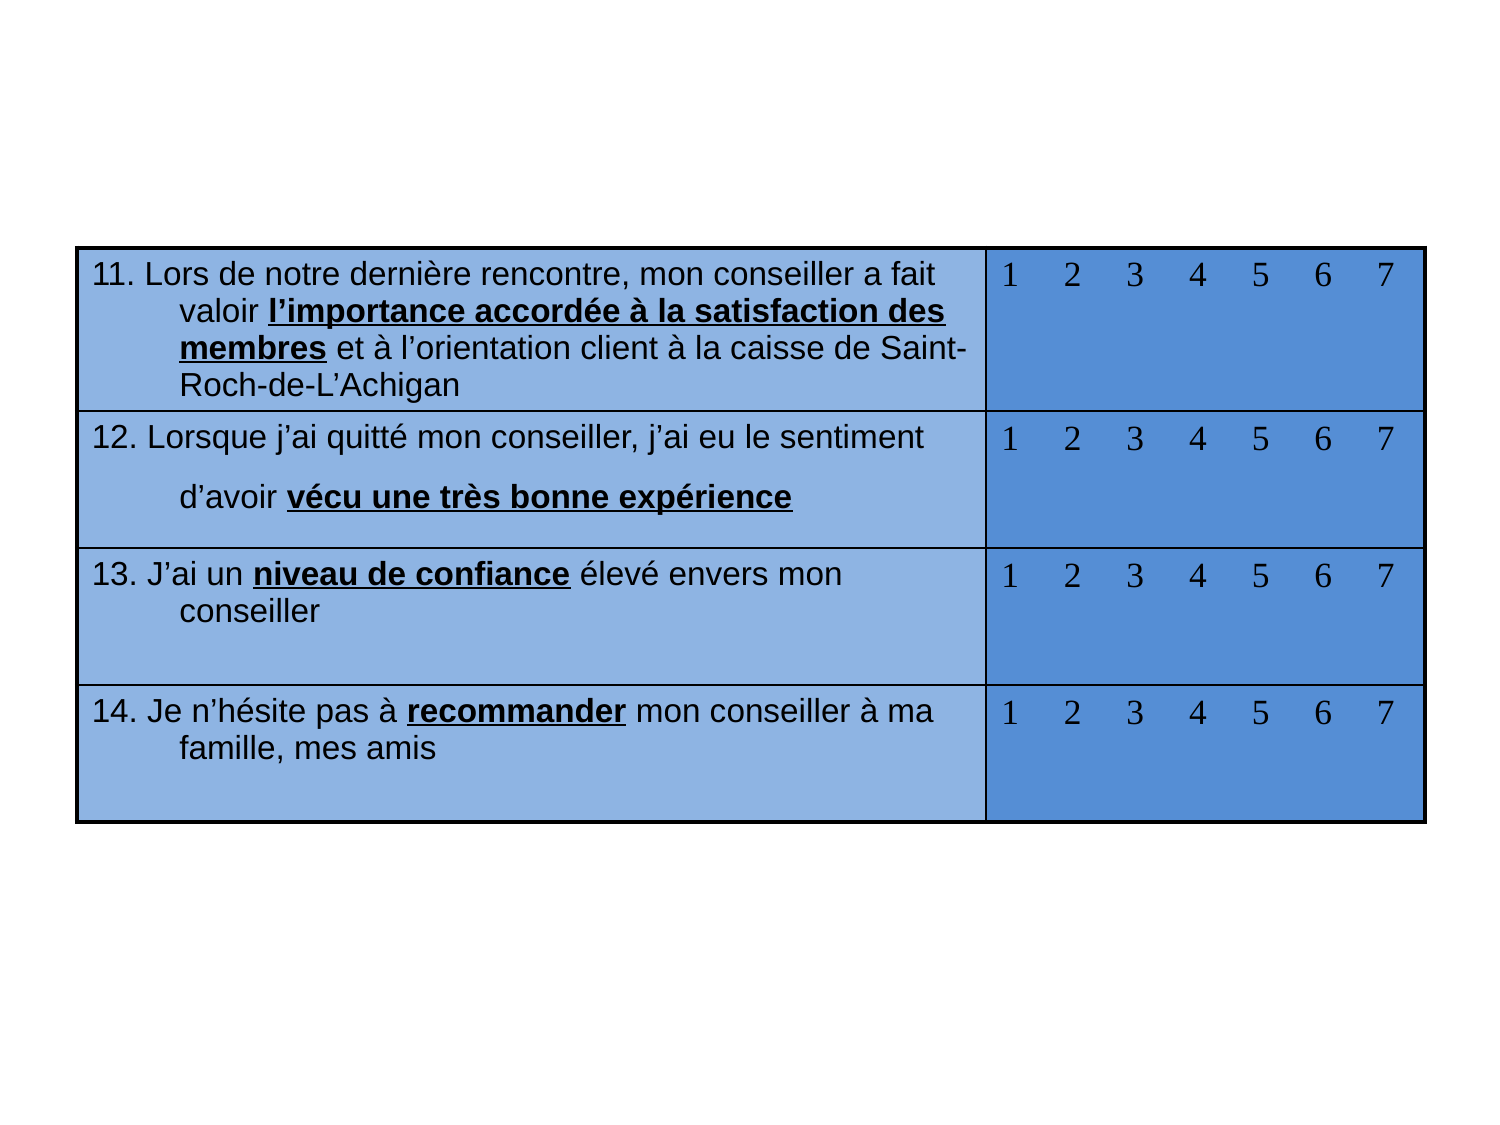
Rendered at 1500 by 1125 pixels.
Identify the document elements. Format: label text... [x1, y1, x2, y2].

table_cell 14. Je n’hésite pas à recommander mon conseiller à ma famille, mes amis [79, 686, 985, 820]
table_header 11. Lors de notre dernière rencontre, mon conseiller a fait valoir l’importance accordée à la satisfaction des membres et à l’orientation client à la caisse de Saint-Roch-de-L’Achigan [79, 250, 985, 410]
table_cell 13. J’ai un niveau de confiance élevé envers mon conseiller [79, 549, 985, 684]
table_cell 1 2 3 4 5 6 7 [987, 549, 1423, 684]
table_header 1 2 3 4 5 6 7 [987, 250, 1423, 410]
table_cell 1 2 3 4 5 6 7 [987, 412, 1423, 547]
table_cell 12. Lorsque j’ai quitté mon conseiller, j’ai eu le sentiment d’avoir vécu une très bonne expérience [79, 412, 985, 547]
table_cell 1 2 3 4 5 6 7 [987, 686, 1423, 820]
